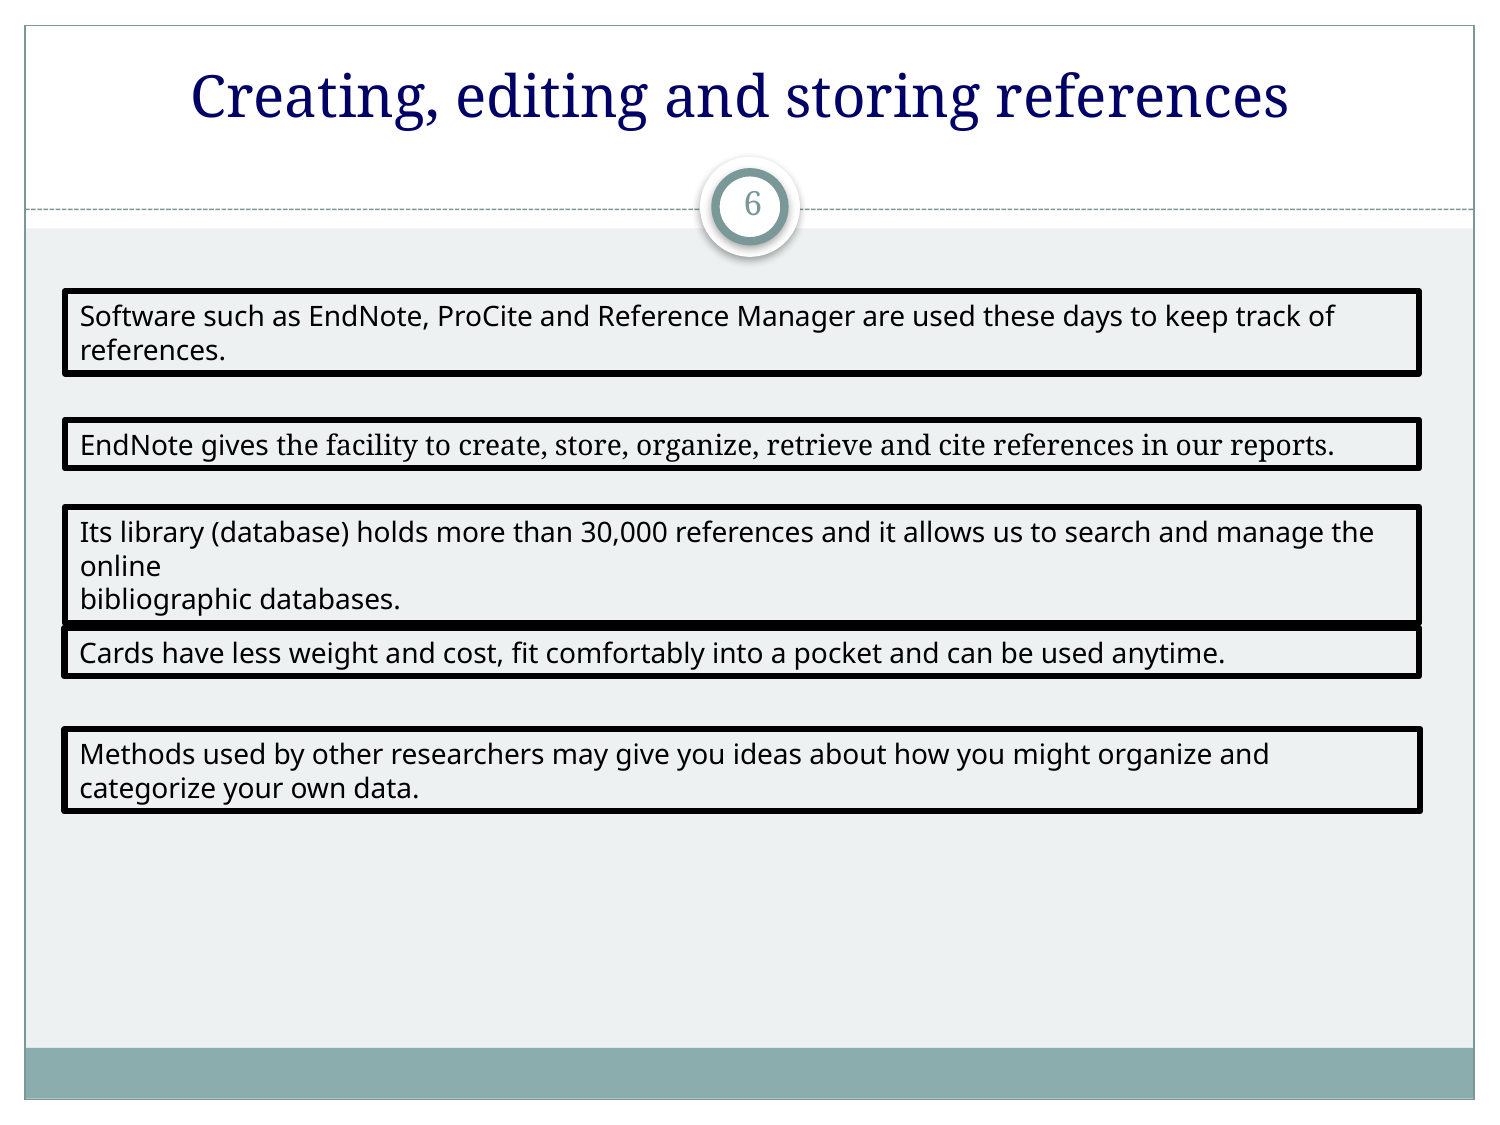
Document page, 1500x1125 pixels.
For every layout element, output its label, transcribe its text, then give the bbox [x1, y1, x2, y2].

text_box EndNote gives the facility to create, store, organize, retrieve and cite references in our reports. [65, 419, 1419, 469]
text_box Its library (database) holds more than 30,000 references and it allows us to search and manage the online bibliographic databases. [65, 506, 1419, 623]
text_box Methods used by other researchers may give you ideas about how you might organize and categorize your own data. [64, 729, 1421, 812]
text_box Software such as EndNote, ProCite and Reference Manager are used these days to keep track of references. [65, 291, 1419, 374]
slide_number 6 [715, 168, 791, 241]
title Creating, editing and storing references [63, 47, 1418, 137]
text_box Cards have less weight and cost, fit comfortably into a pocket and can be used anytime. [64, 627, 1419, 677]
